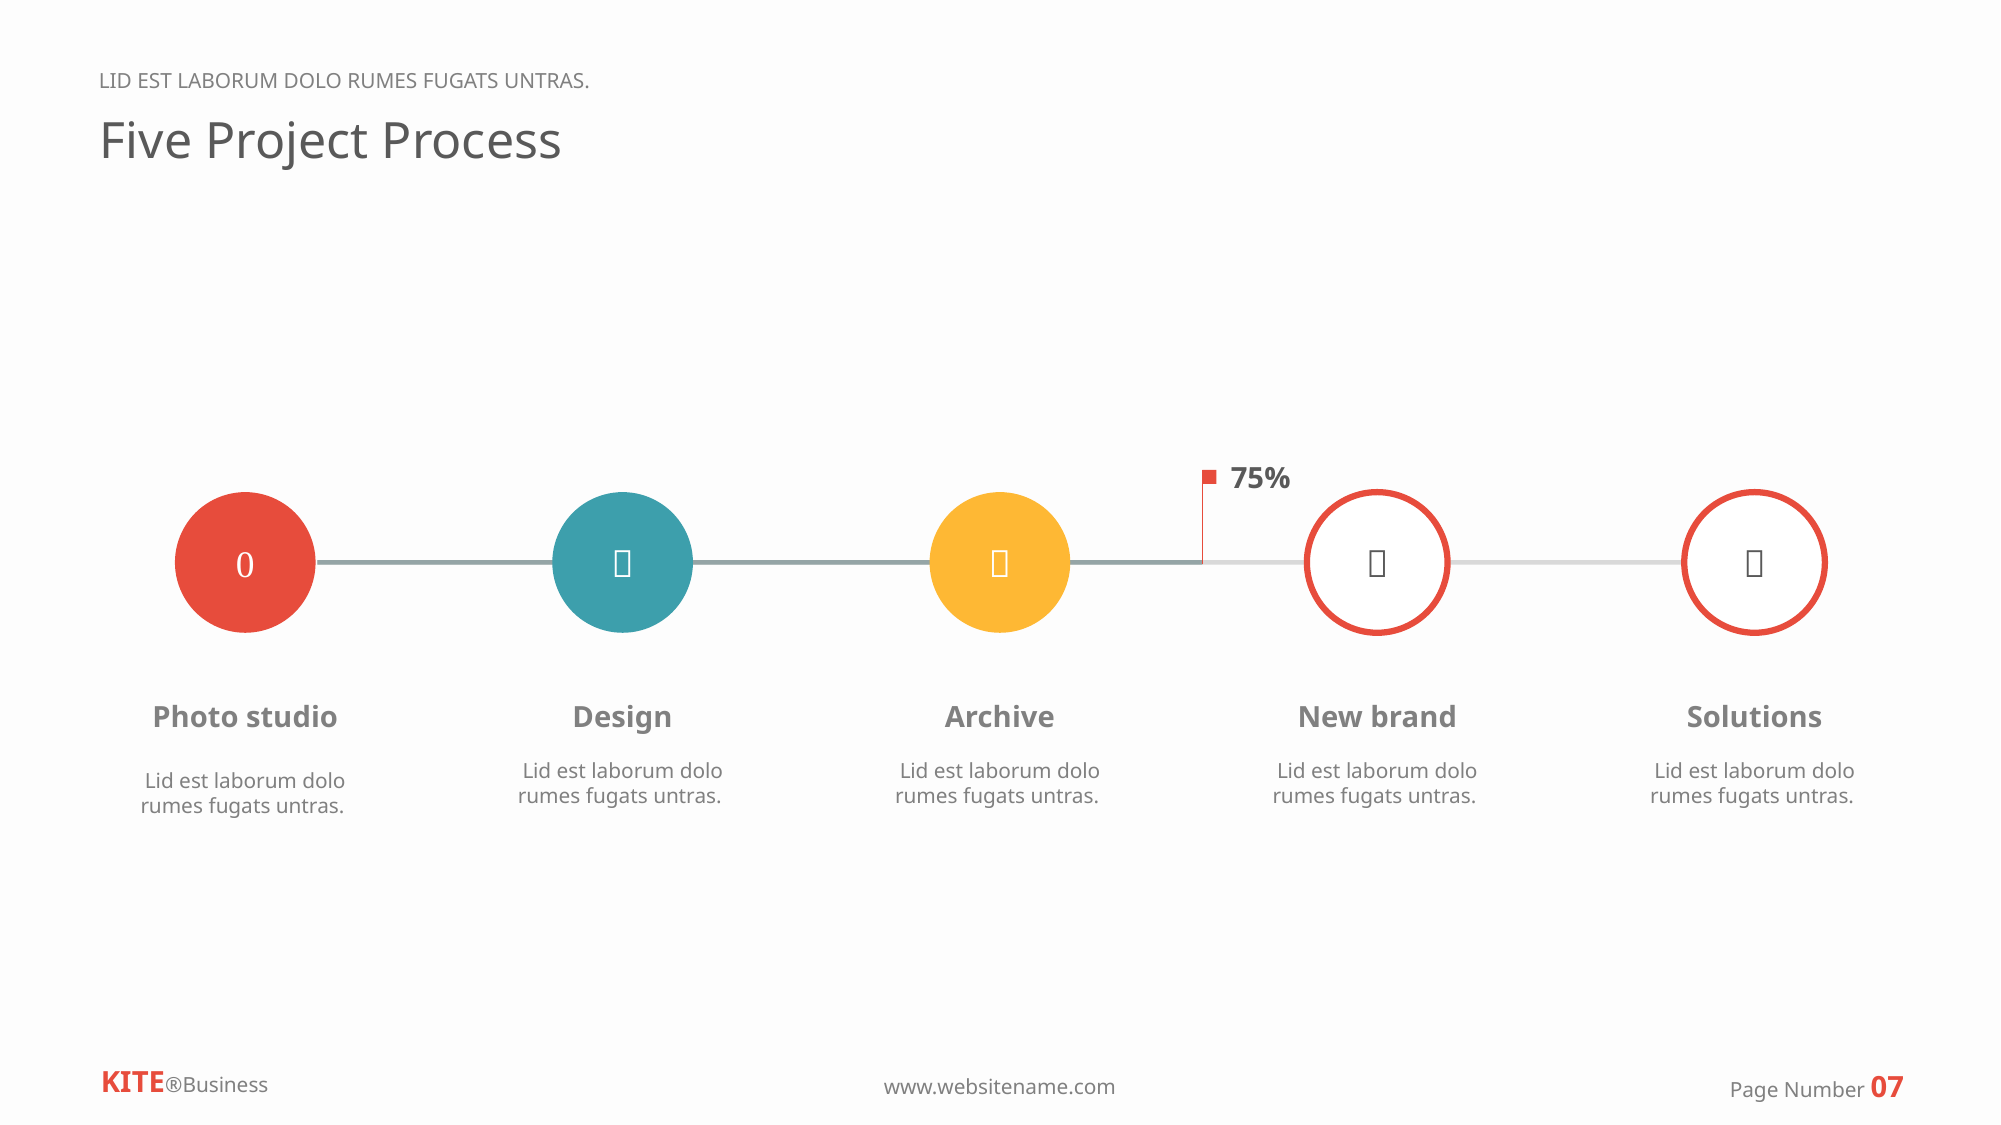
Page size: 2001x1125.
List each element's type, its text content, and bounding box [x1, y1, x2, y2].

text_box [1449, 559, 1683, 566]
text_box [1072, 559, 1203, 566]
text_box [694, 559, 928, 566]
text_box Photo studio Lid est laborum dolo rumes fugats untras. [102, 690, 389, 826]
text_box LID EST LABORUM DOLO RUMES FUGATS UNTRAS. [84, 60, 645, 101]
text_box Five Project Process [84, 101, 578, 176]
text_box  [928, 491, 1072, 634]
text_box  [551, 491, 694, 634]
text_box Design Lid est laborum dolo rumes fugats untras. [479, 690, 766, 816]
text_box [317, 559, 551, 566]
text_box [1201, 469, 1217, 485]
text_box New brand Lid est laborum dolo rumes fugats untras. [1234, 690, 1521, 816]
text_box  [1683, 491, 1826, 634]
text_box [1203, 559, 1305, 566]
text_box KITE®Business [85, 1056, 284, 1106]
text_box Archive Lid est laborum dolo rumes fugats untras. [857, 690, 1143, 816]
text_box  [1305, 491, 1449, 634]
text_box Solutions Lid est laborum dolo rumes fugats untras. [1611, 690, 1898, 816]
text_box Page Number 07 [1715, 1061, 1919, 1112]
text_box 75% [1216, 451, 1306, 502]
text_box www.websitename.com [869, 1066, 1131, 1107]
text_box  [173, 491, 317, 634]
